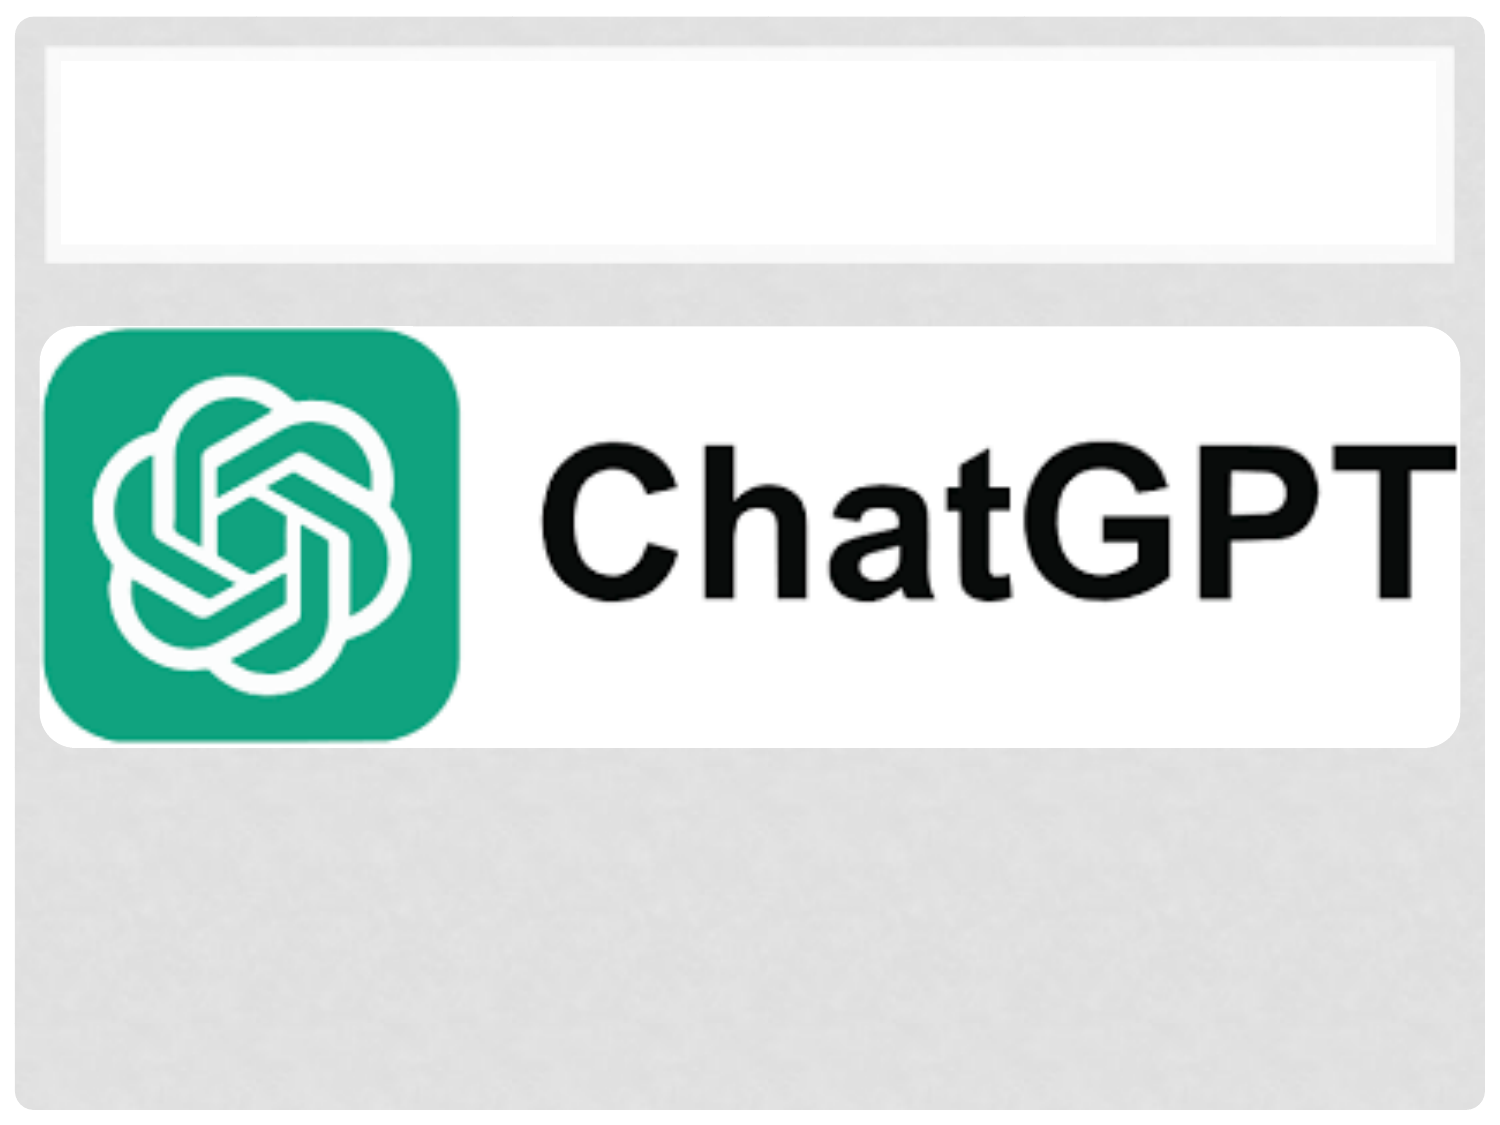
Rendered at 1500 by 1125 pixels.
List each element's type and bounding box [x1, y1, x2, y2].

list [39, 326, 1461, 749]
